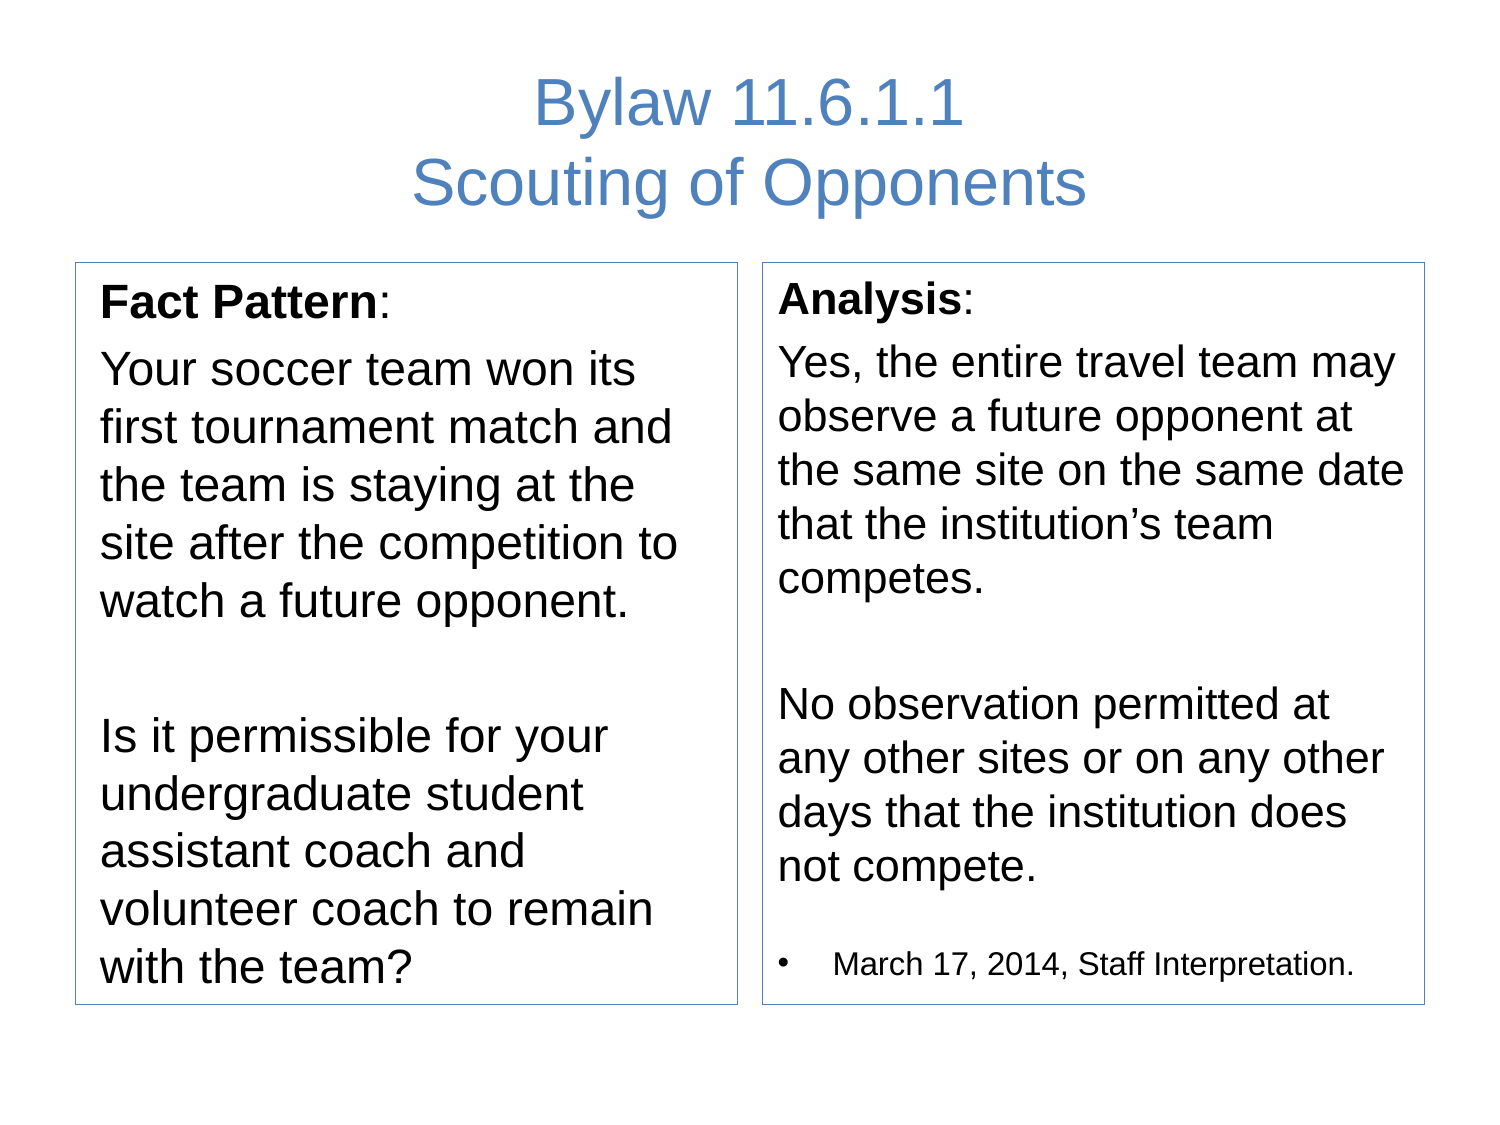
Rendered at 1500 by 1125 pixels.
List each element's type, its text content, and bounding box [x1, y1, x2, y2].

list Analysis: Yes, the entire travel team may observe a future opponent at the same site on the same date that the institution’s team competes. No observation permitted at any other sites or on any other days that the institution does not compete. March 17, 2014, Staff Interpretation. [762, 262, 1425, 1005]
title Bylaw 11.6.1.1 Scouting of Opponents [75, 45, 1425, 233]
list Fact Pattern: Your soccer team won its first tournament match and the team is staying at the site after the competition to watch a future opponent. Is it permissible for your undergraduate student assistant coach and volunteer coach to remain with the team? [75, 262, 738, 1005]
